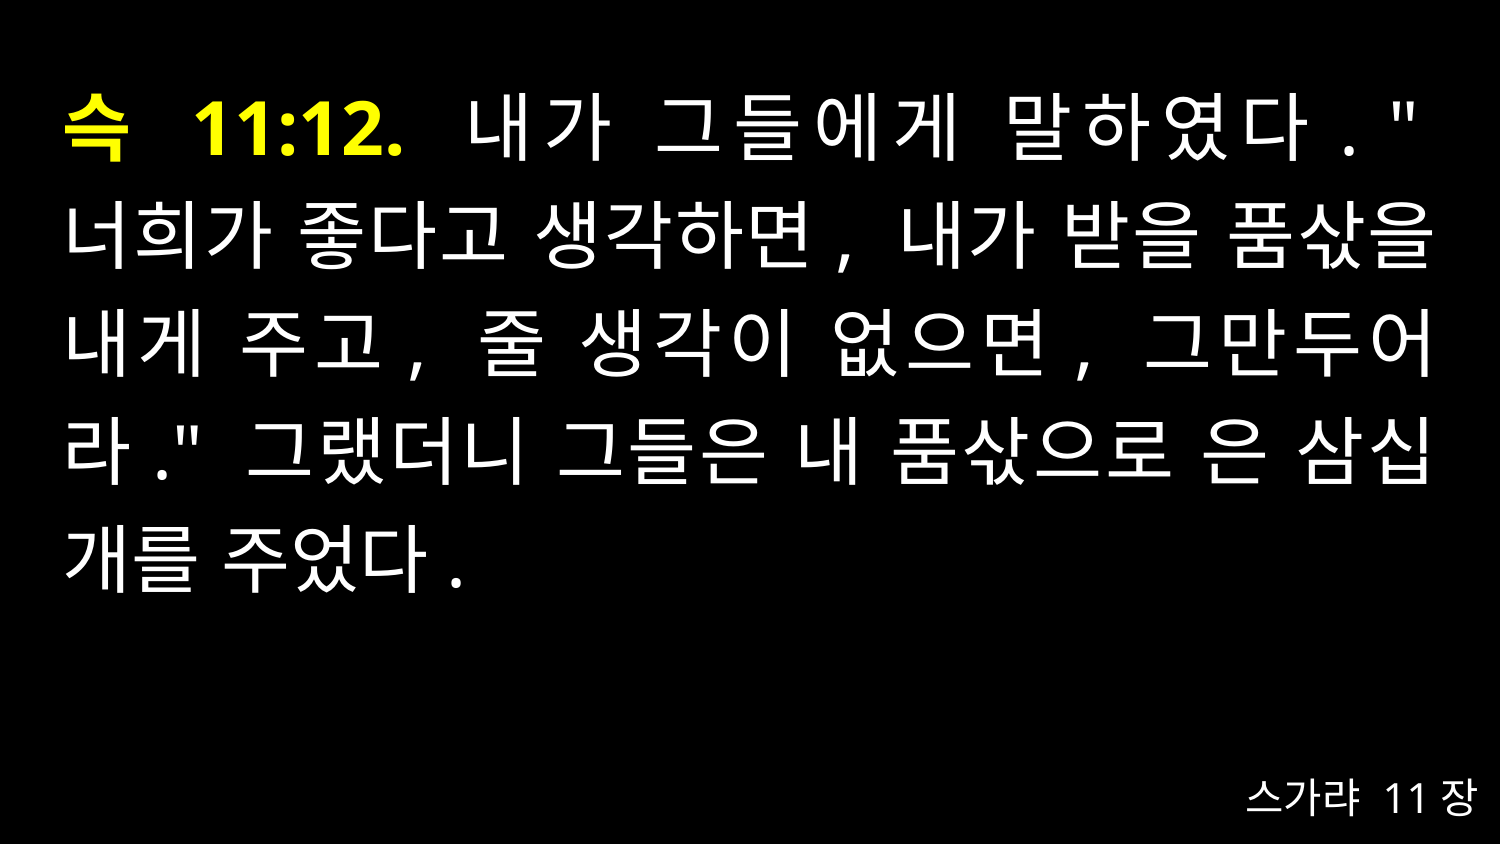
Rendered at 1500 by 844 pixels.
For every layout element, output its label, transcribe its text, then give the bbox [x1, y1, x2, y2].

title 슥 11:12. 내가 그들에게 말하였다. "너희가 좋다고 생각하면, 내가 받을 품삯을 내게 주고, 줄 생각이 없으면, 그만두어라." 그랬더니 그들은 내 품삯으로 은 삼십 개를 주었다. [0, 0, 1500, 844]
subtitle 스가랴 11장 [916, 770, 1500, 844]
